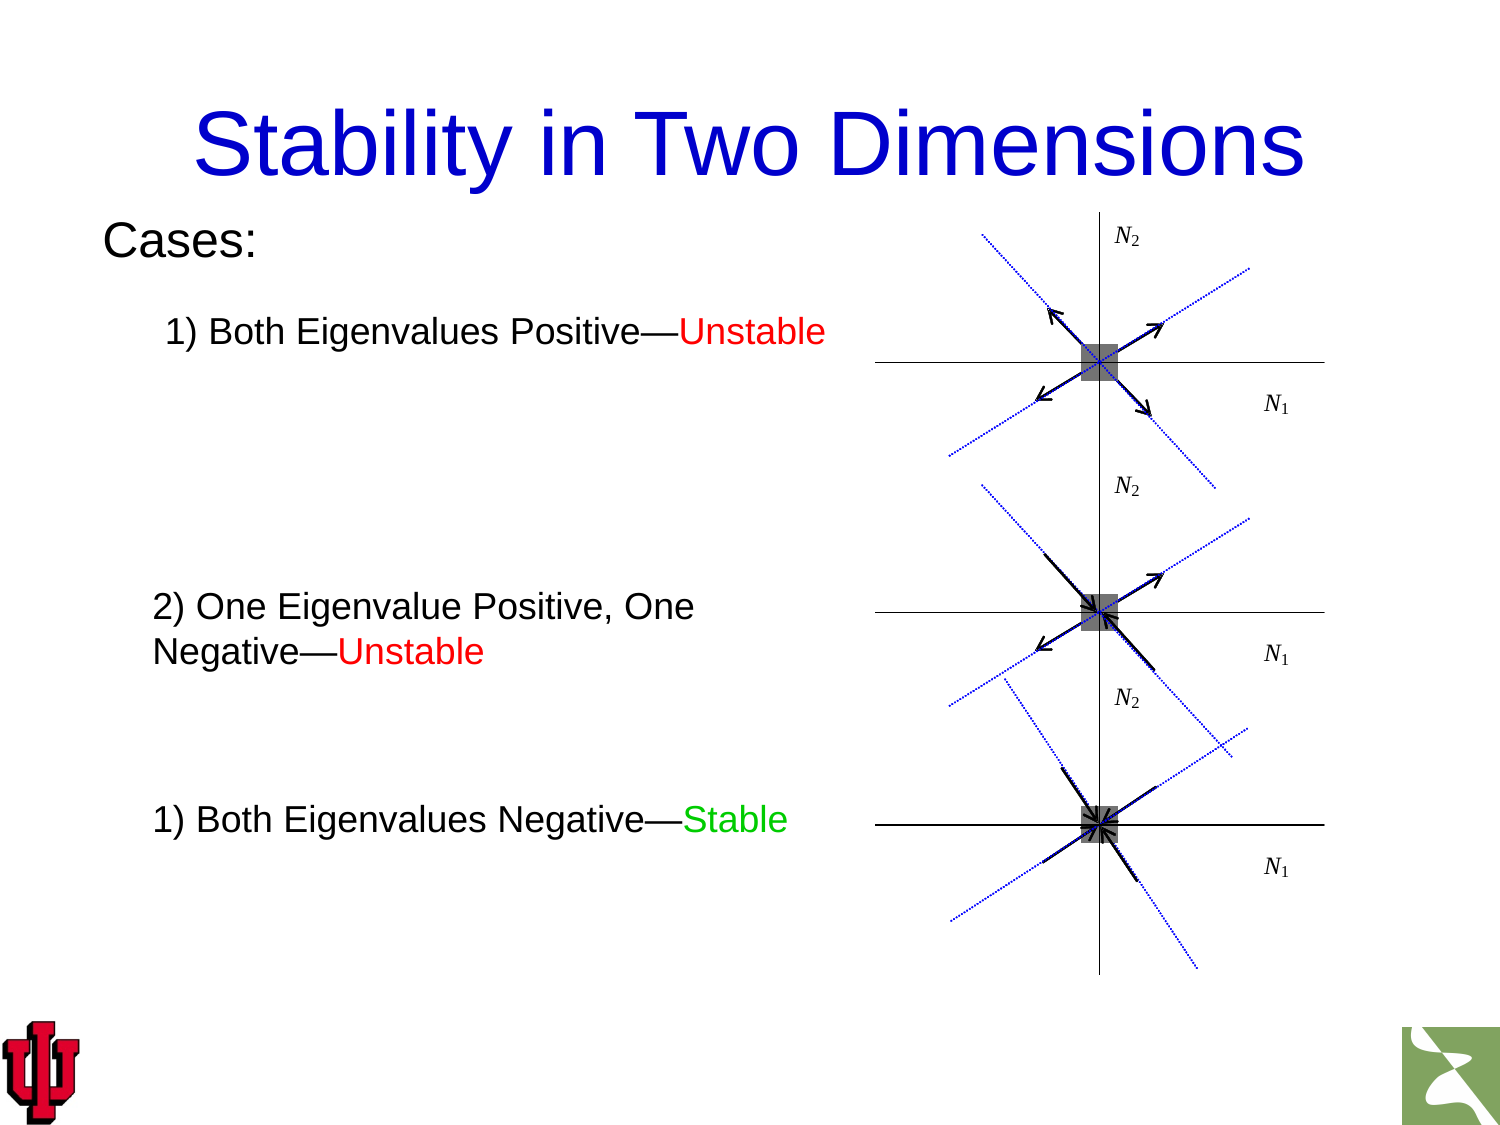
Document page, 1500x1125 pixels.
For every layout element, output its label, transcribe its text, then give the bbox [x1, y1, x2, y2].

text_box 1) Both Eigenvalues Negative—Stable [137, 787, 838, 848]
picture [0, 1020, 80, 1125]
text_box 2) One Eigenvalue Positive, One Negative—Unstable [137, 574, 838, 680]
picture [1402, 1027, 1500, 1125]
text_box 1) Both Eigenvalues Positive—Unstable [150, 299, 850, 360]
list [874, 520, 1326, 674]
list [874, 212, 1326, 513]
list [874, 674, 1326, 976]
title Stability in Two Dimensions [75, 45, 1425, 233]
text_box Cases: [87, 199, 488, 275]
